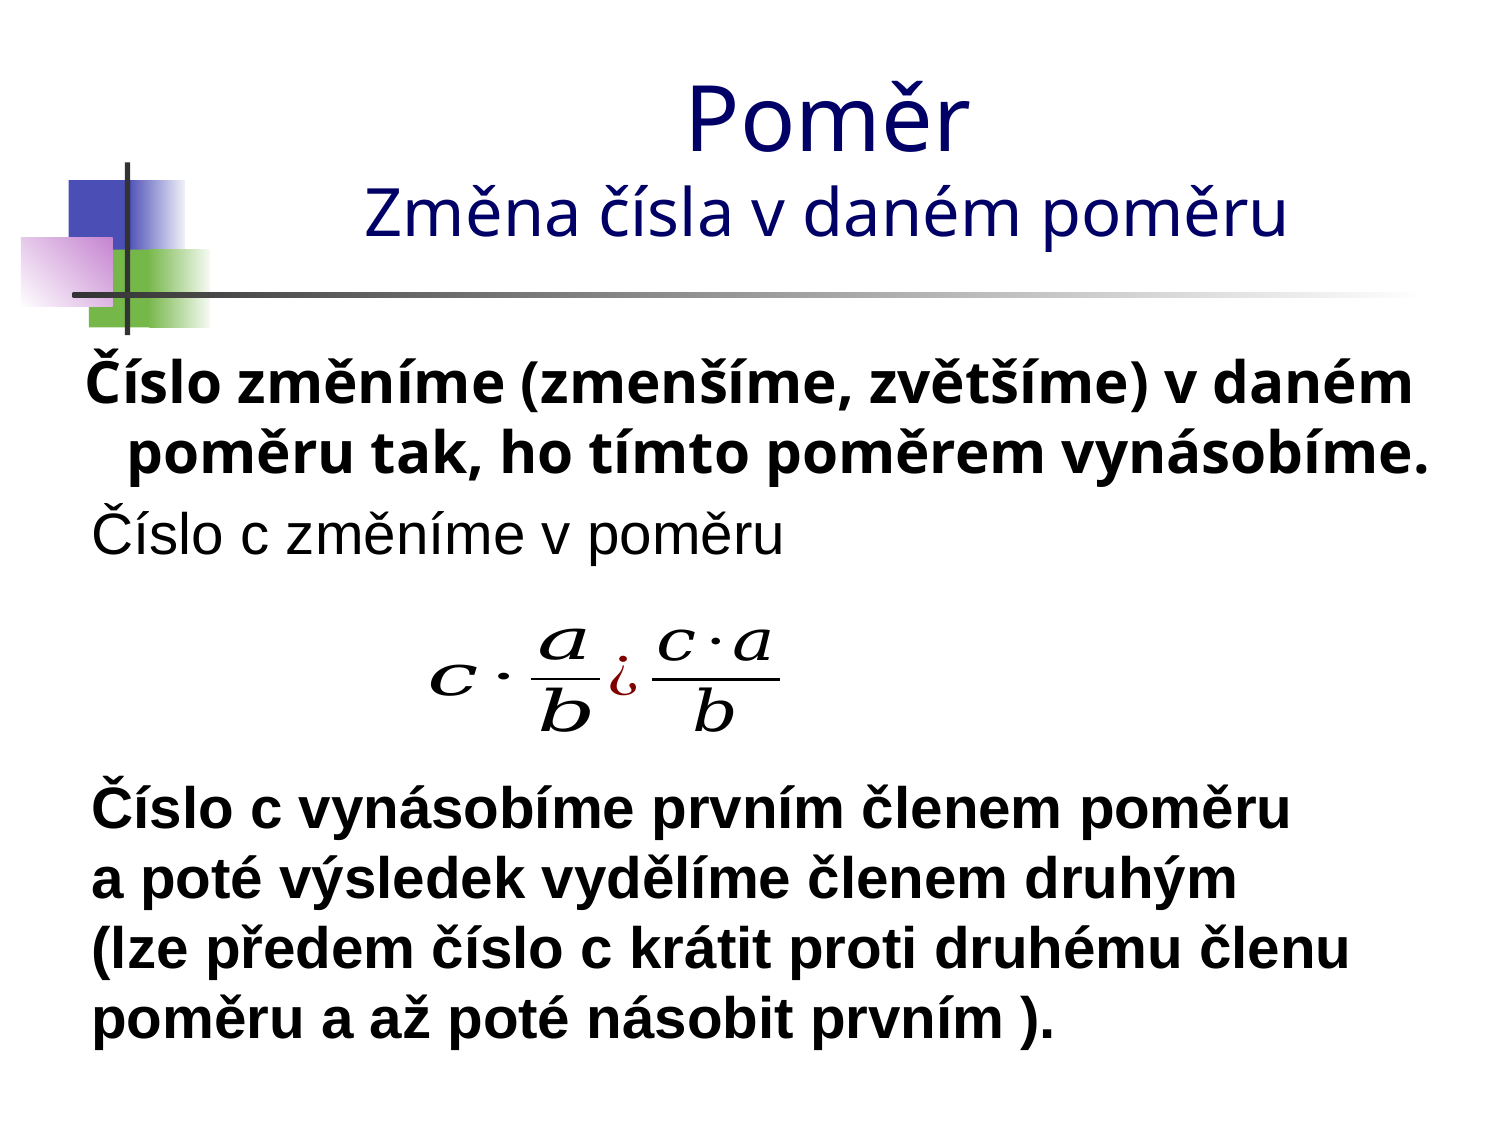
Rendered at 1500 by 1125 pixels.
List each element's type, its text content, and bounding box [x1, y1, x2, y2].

title Poměr Změna čísla v daném poměru [188, 34, 1468, 276]
list Číslo změníme (zmenšíme, zvětšíme) v daném poměru tak, ho tímto poměrem vynásobíme. [17, 337, 1483, 492]
text_box Číslo c vynásobíme prvním členem poměru a poté výsledek vydělíme členem druhým (lze předem číslo c krátit proti druhému členu poměru a až poté násobit prvním ). [76, 763, 1459, 1058]
